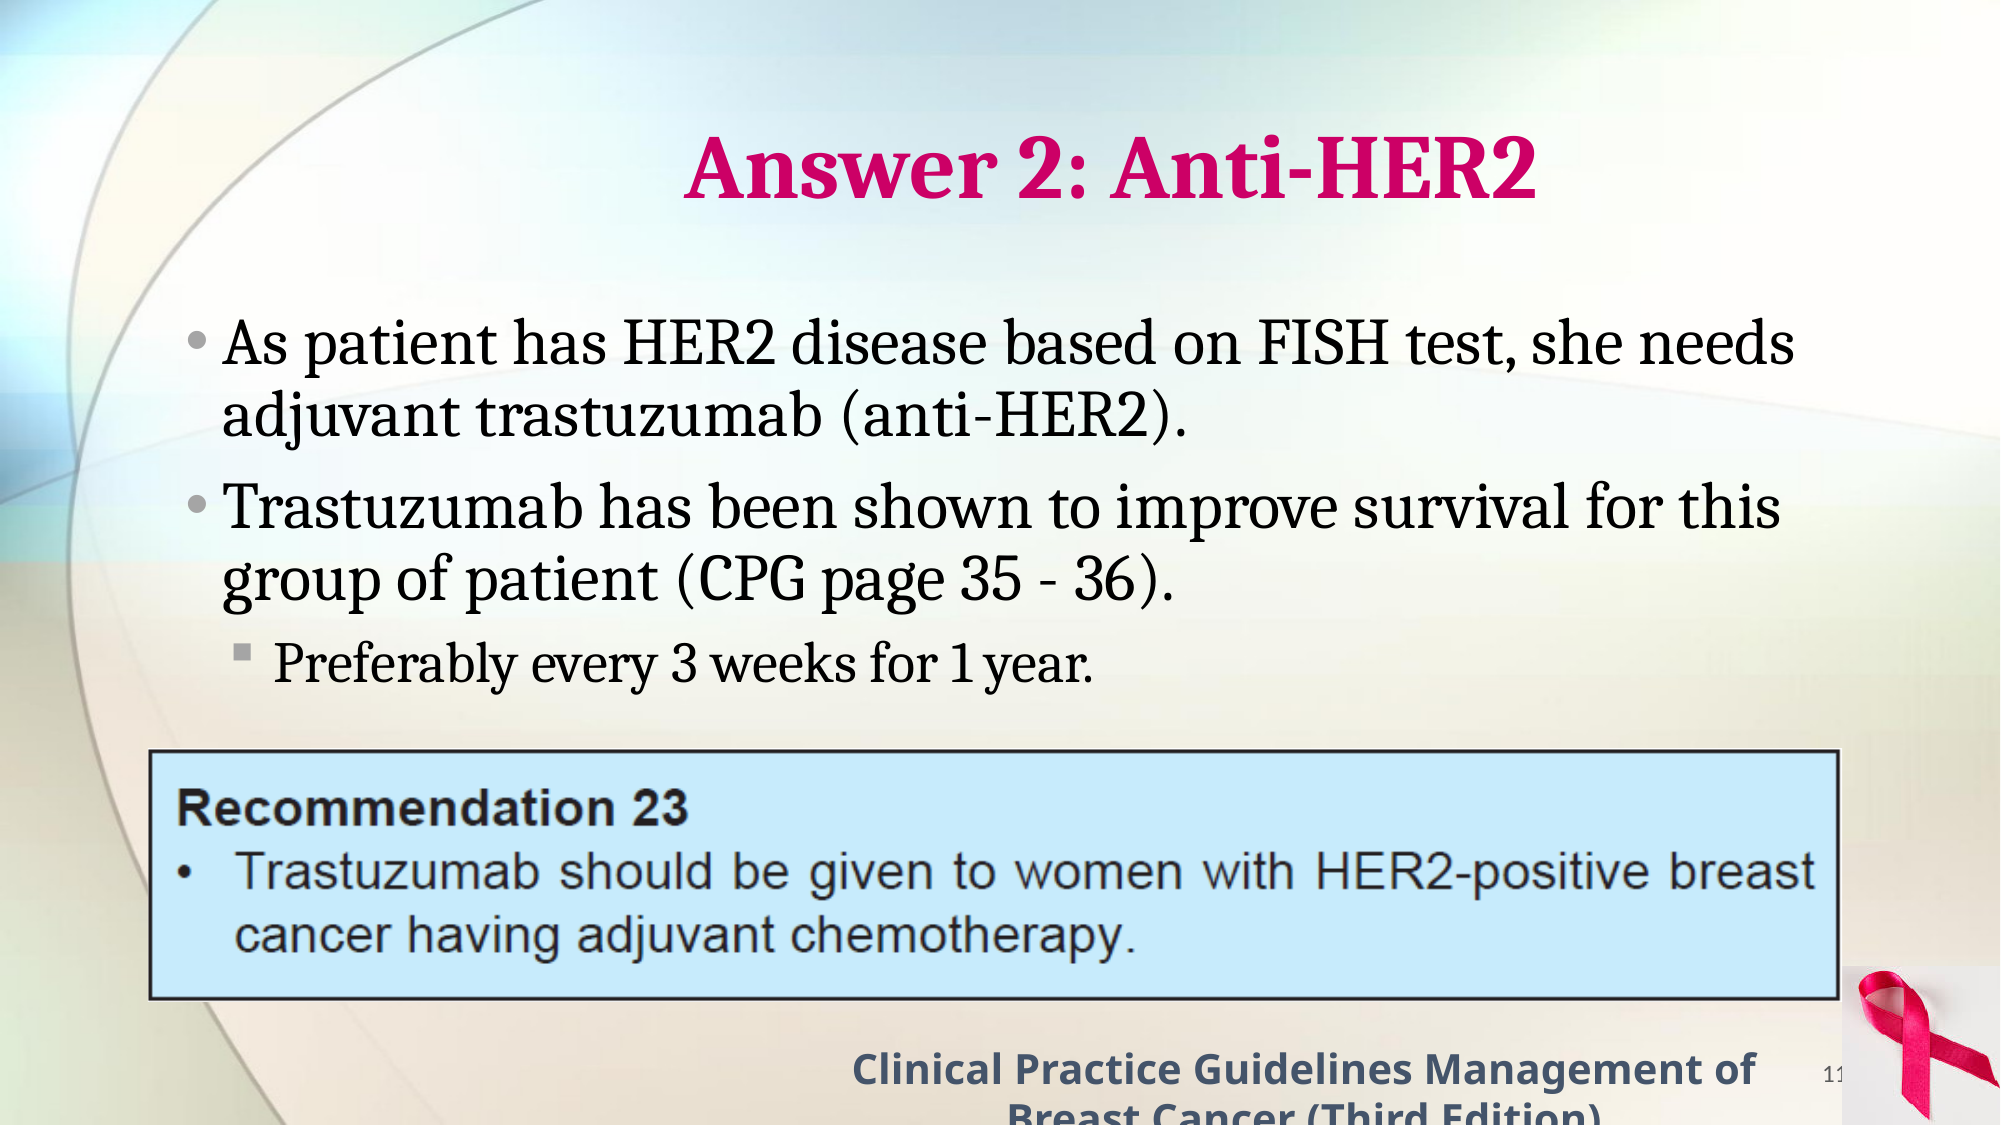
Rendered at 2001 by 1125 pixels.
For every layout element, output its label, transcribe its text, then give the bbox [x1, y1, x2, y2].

list As patient has HER2 disease based on FISH test, she needs adjuvant trastuzumab (anti-HER2). Trastuzumab has been shown to improve survival for this group of patient (CPG page 35 - 36). Preferably every 3 weeks for 1 year. [170, 299, 1863, 749]
text_box Clinical Practice Guidelines Management of Breast Cancer (Third Edition) [788, 1035, 1820, 1125]
title Answer 2: Anti-HER2 [381, 53, 1863, 271]
slide_number 11 [1820, 1042, 1832, 1103]
picture [0, 0, 2001, 1125]
